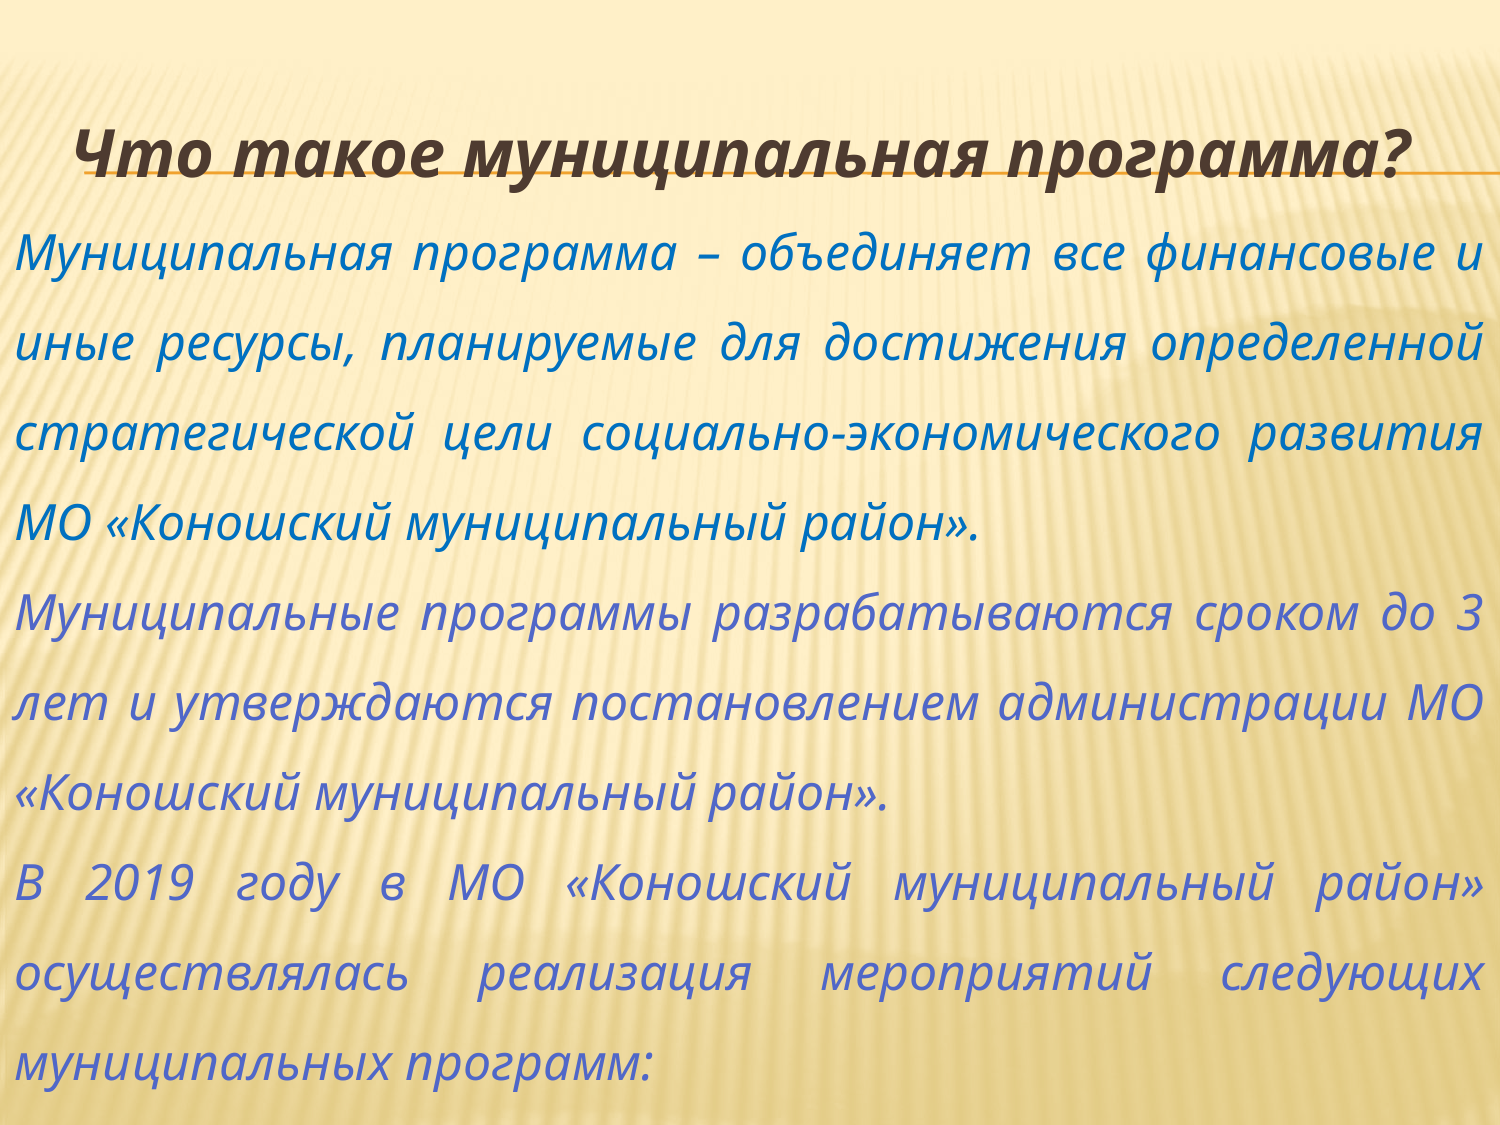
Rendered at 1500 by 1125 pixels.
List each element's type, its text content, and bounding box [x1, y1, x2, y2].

text_box Что такое муниципальная программа? Муниципальная программа – объединяет все финансовые и иные ресурсы, планируемые для достижения определенной стратегической цели социально-экономического развития МО «Коношский муниципальный район». Муниципальные программы разрабатываются сроком до 3 лет и утверждаются постановлением администрации МО «Коношский муниципальный район». В 2019 году в МО «Коношский муниципальный район» осуществлялась реализация мероприятий следующих муниципальных программ: [0, 58, 1500, 1099]
